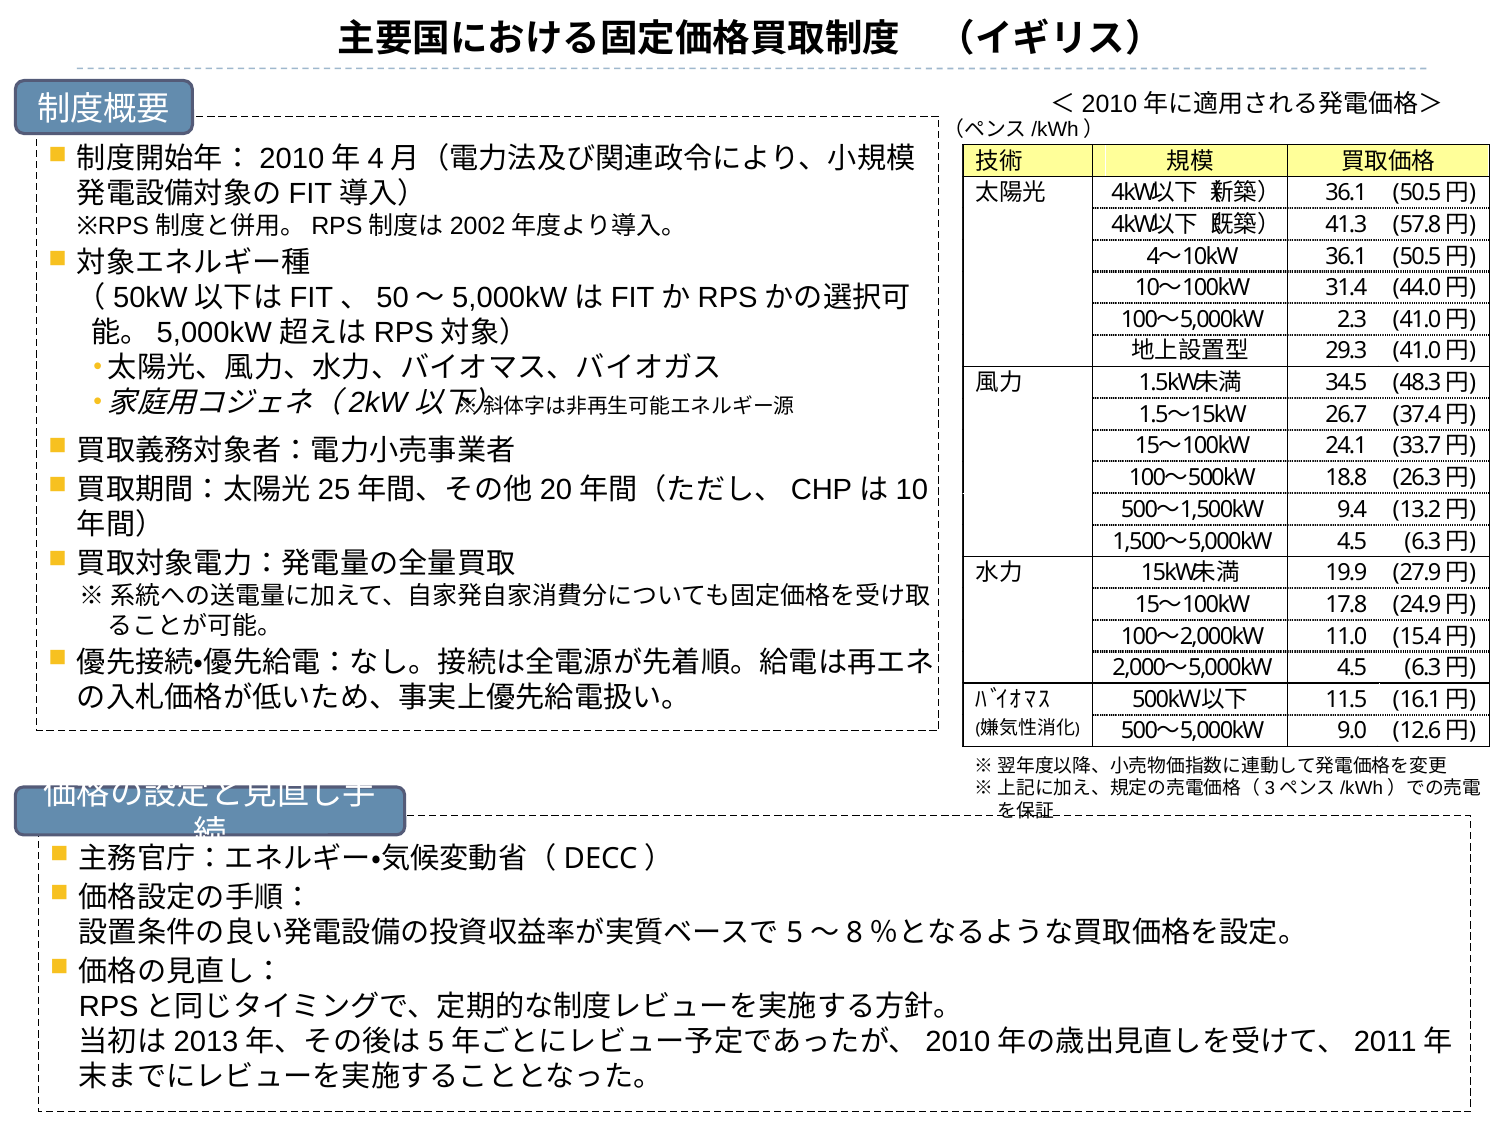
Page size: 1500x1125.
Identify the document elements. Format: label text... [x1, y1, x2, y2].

text_box 価格の設定と見直し手続 [13, 785, 407, 837]
text_box 制度概要 [13, 78, 195, 136]
text_box 主務官庁：エネルギー・気候変動省（DECC） 価格設定の手順： 設置条件の良い発電設備の投資収益率が実質ベースで5～8％となるような買取価格を設定。 価格の見直し： RPSと同じタイミングで、定期的な制度レビューを実施する方針。 当初は2013年、その後は5年ごとにレビュー予定であったが、2010年の歳出見直しを受けて、2011年末までにレビューを実施することとなった。 [38, 815, 1471, 1112]
text_box ＜2010年に適用される発電価格＞ [1035, 79, 1459, 125]
list 制度開始年：2010年4月（電力法及び関連政令により、小規模発電設備対象のFIT導入） ※RPS制度と併用。RPS制度は2002年度より導入。 対象エネルギー種 （50kW以下はFIT、50～5,000kWはFITかRPSかの選択可能。5,000kW超えはRPS対象） 太陽光、風力、水力、バイオマス、バイオガス 家庭用コジェネ（2kW以下） 買取義務対象者：電力小売事業者 買取期間：太陽光25年間、その他20年間（ただし、CHPは10年間） 買取対象電力：発電量の全量買取 ※系統への送電量に加えて、自家発自家消費分についても固定価格を受け取ることが可能。 優先接続・優先給電：なし。接続は全電源が先着順。給電は再エネの入札価格が低いため、事実上優先給電扱い。 [36, 116, 939, 731]
text_box ※斜体字は非再生可能エネルギー源 [442, 385, 928, 426]
title 主要国における固定価格買取制度 （イギリス） [75, 9, 1425, 63]
text_box ※翌年度以降、小売物価指数に連動して発電価格を変更 ※上記に加え、規定の売電価格（3ペンス/kWh）での売電を保証 [962, 767, 1493, 821]
picture [962, 143, 1496, 756]
text_box （ペンス/kWh） [929, 108, 1120, 149]
